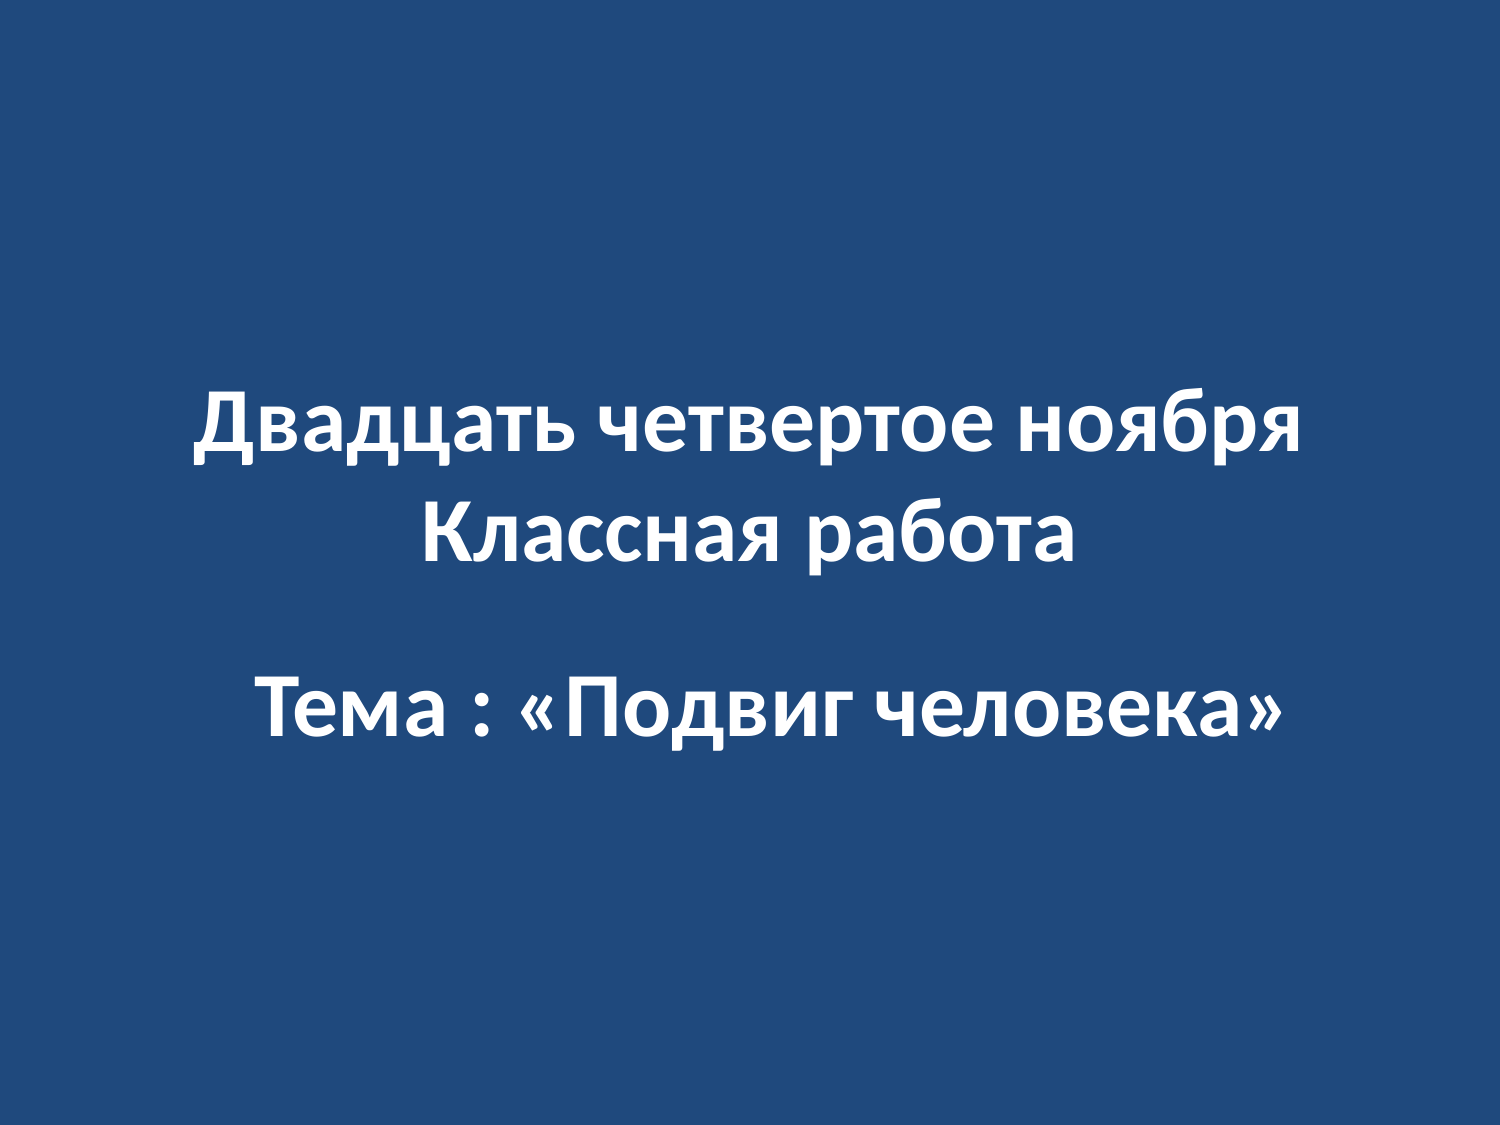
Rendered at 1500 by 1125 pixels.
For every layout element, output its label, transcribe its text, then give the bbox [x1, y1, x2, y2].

title Двадцать четвертое ноября Классная работа [112, 349, 1388, 591]
subtitle Тема : «Подвиг человека» [164, 637, 1383, 925]
